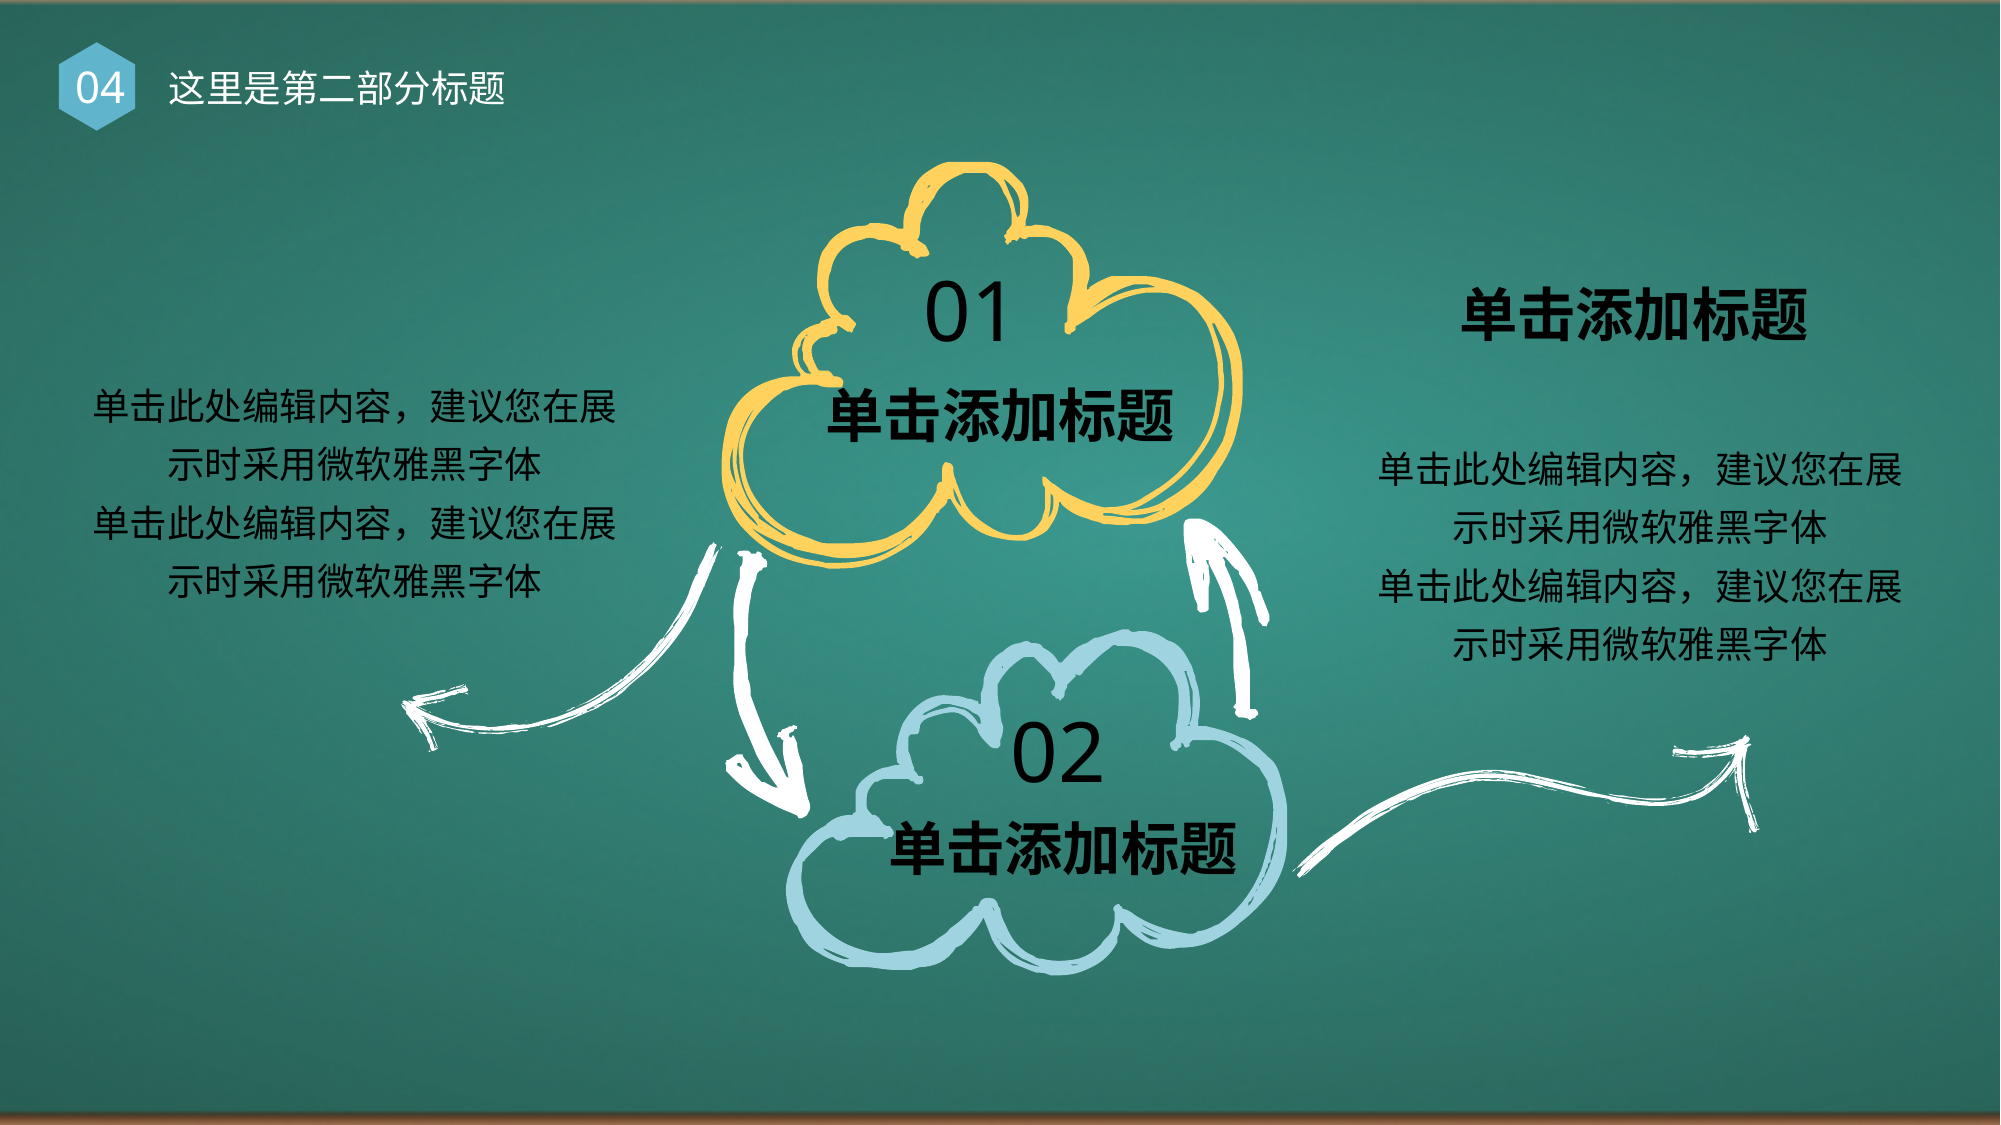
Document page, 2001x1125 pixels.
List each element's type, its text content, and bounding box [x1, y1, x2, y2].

text_box [79, 42, 114, 52]
text_box 04 [60, 52, 153, 120]
text_box 单击此处编辑内容，建议您在展示时采用微软雅黑字体 单击此处编辑内容，建议您在展示时采用微软雅黑字体 [64, 361, 646, 611]
text_box 单击添加标题 [1444, 270, 1836, 356]
picture [0, 0, 2000, 1125]
text_box [401, 542, 713, 753]
text_box 这里是第二部分标题 [148, 54, 654, 120]
text_box [1293, 735, 1760, 879]
text_box 单击此处编辑内容，建议您在展示时采用微软雅黑字体 单击此处编辑内容，建议您在展示时采用微软雅黑字体 [1349, 425, 1931, 674]
text_box [78, 120, 116, 131]
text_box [719, 161, 1288, 976]
